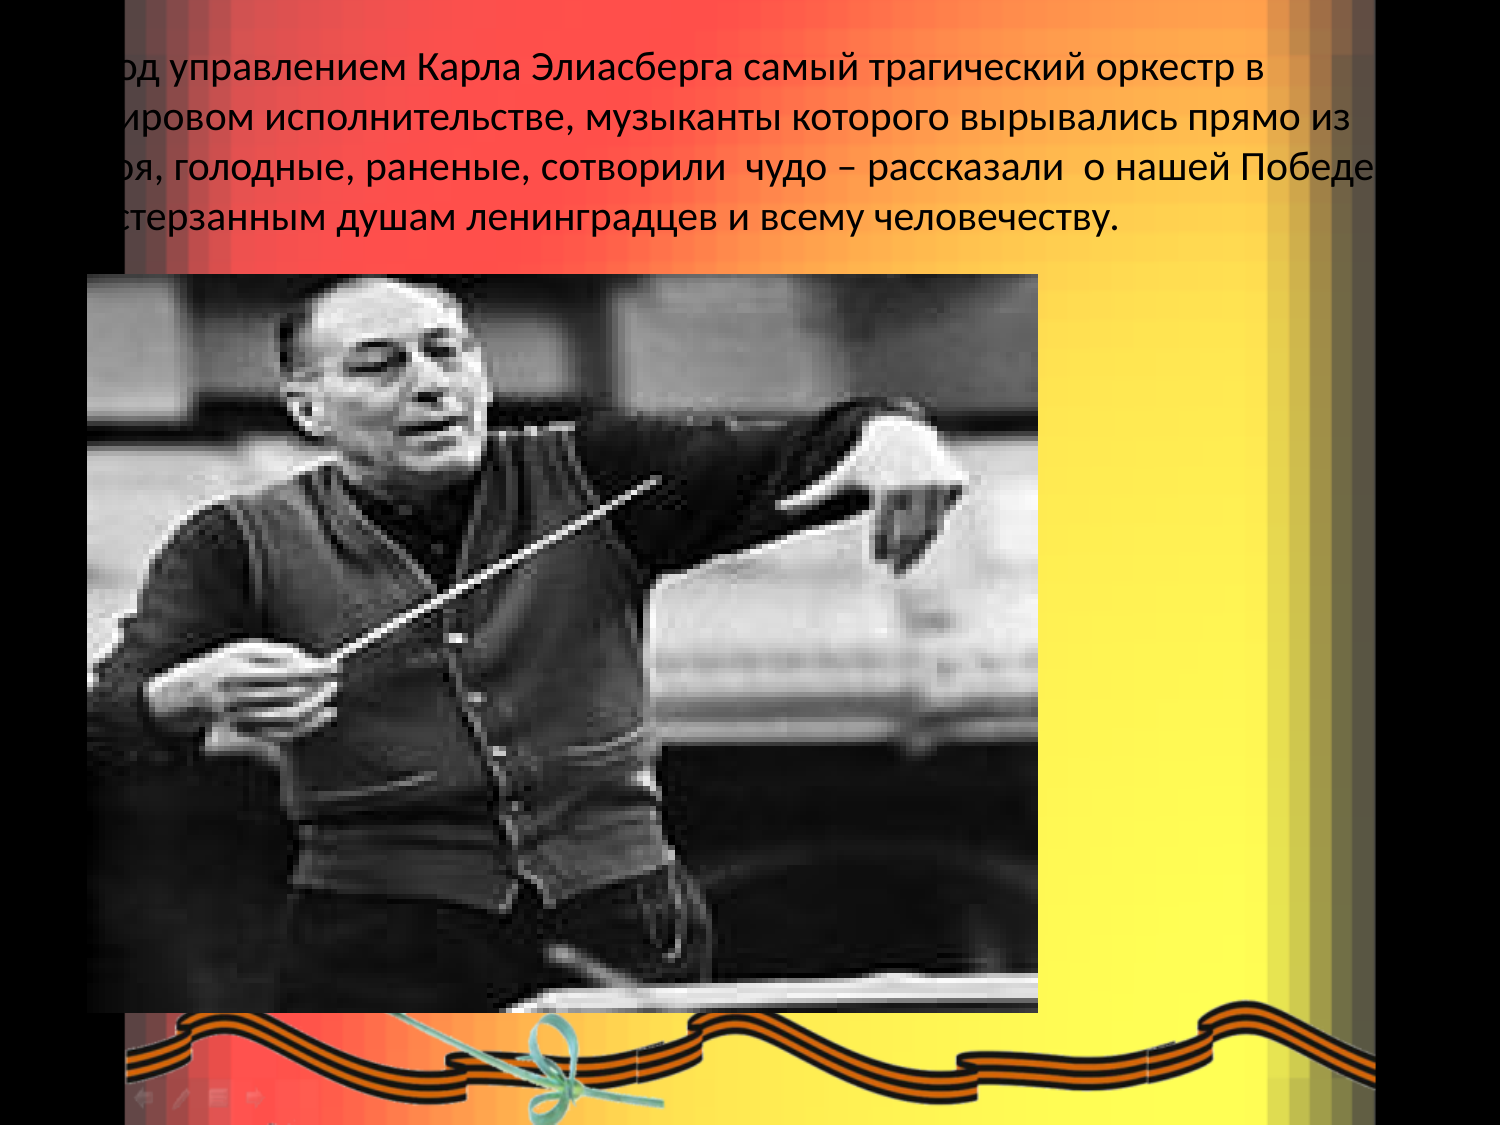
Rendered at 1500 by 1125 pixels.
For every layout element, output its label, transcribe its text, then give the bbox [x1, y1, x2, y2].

title Под управлением Карла Элиасберга самый трагический оркестр в мировом исполнительстве, музыканты которого вырывались прямо из боя, голодные, раненые, сотворили чудо – рассказали о нашей Победе истерзанным душам ленинградцев и всему человечеству. [75, 45, 1425, 233]
picture [0, 0, 1500, 1125]
